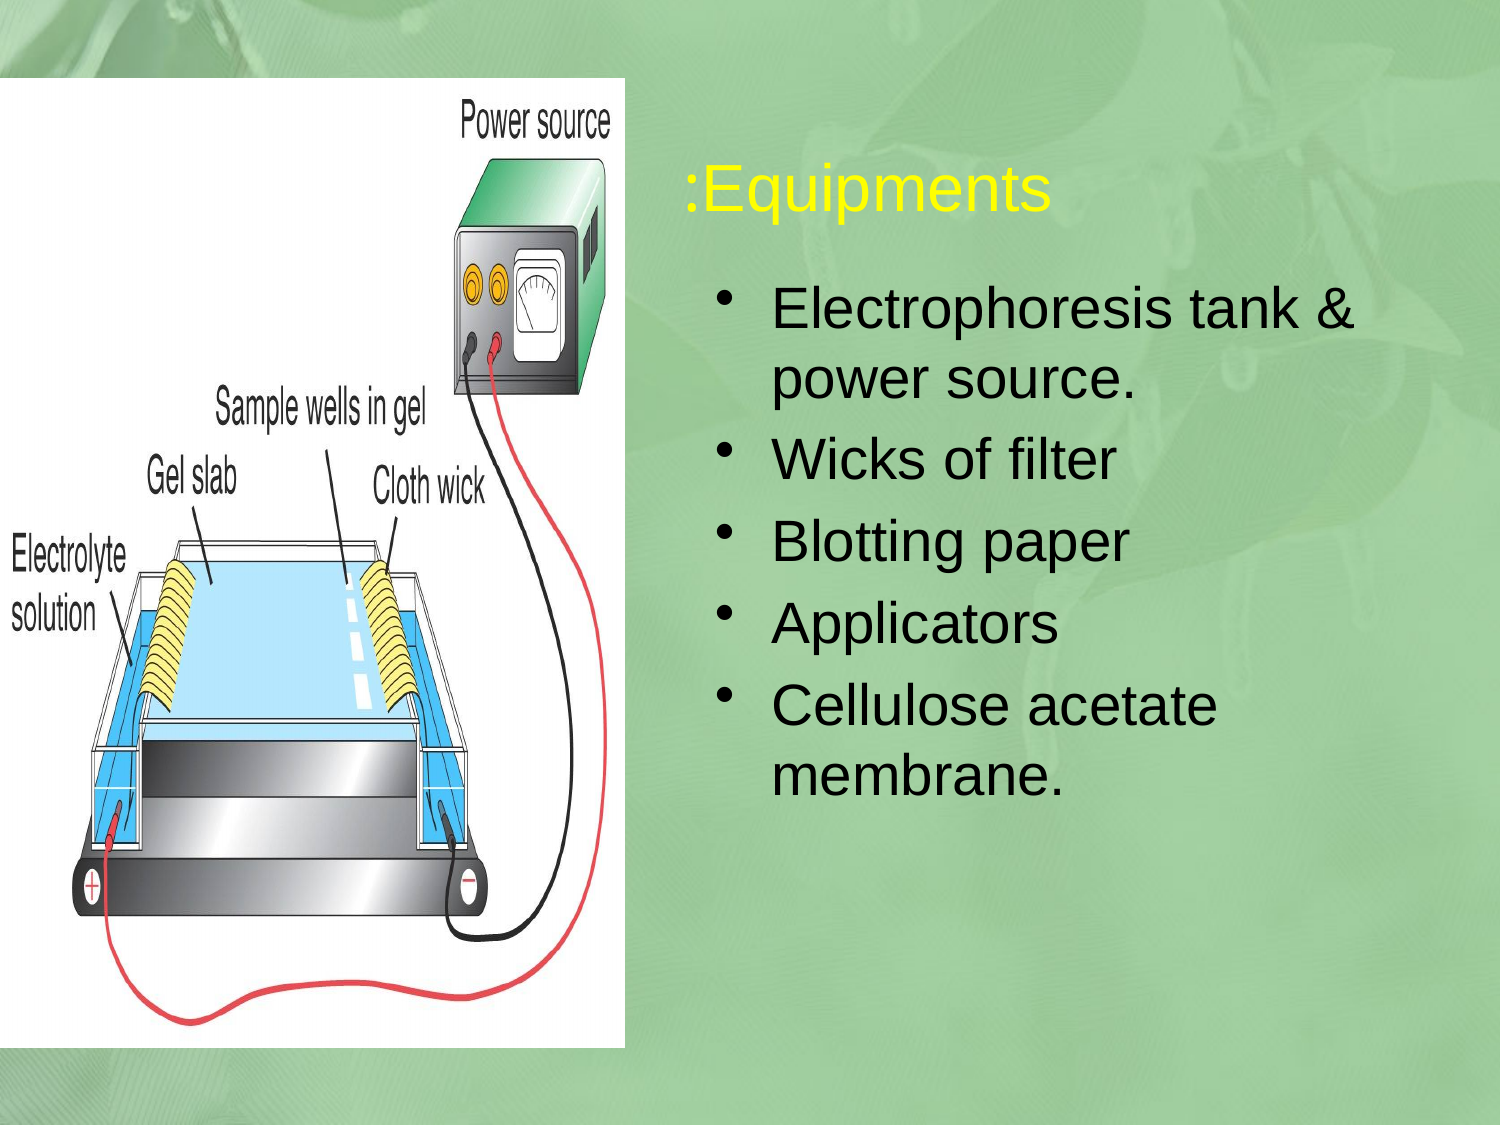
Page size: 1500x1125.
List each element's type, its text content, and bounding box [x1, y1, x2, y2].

title Equipments: [667, 44, 1480, 233]
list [0, 77, 626, 1048]
picture [0, 0, 1500, 1125]
list Electrophoresis tank & power source. Wicks of filter Blotting paper Applicators Cellulose acetate membrane. [699, 262, 1500, 1006]
